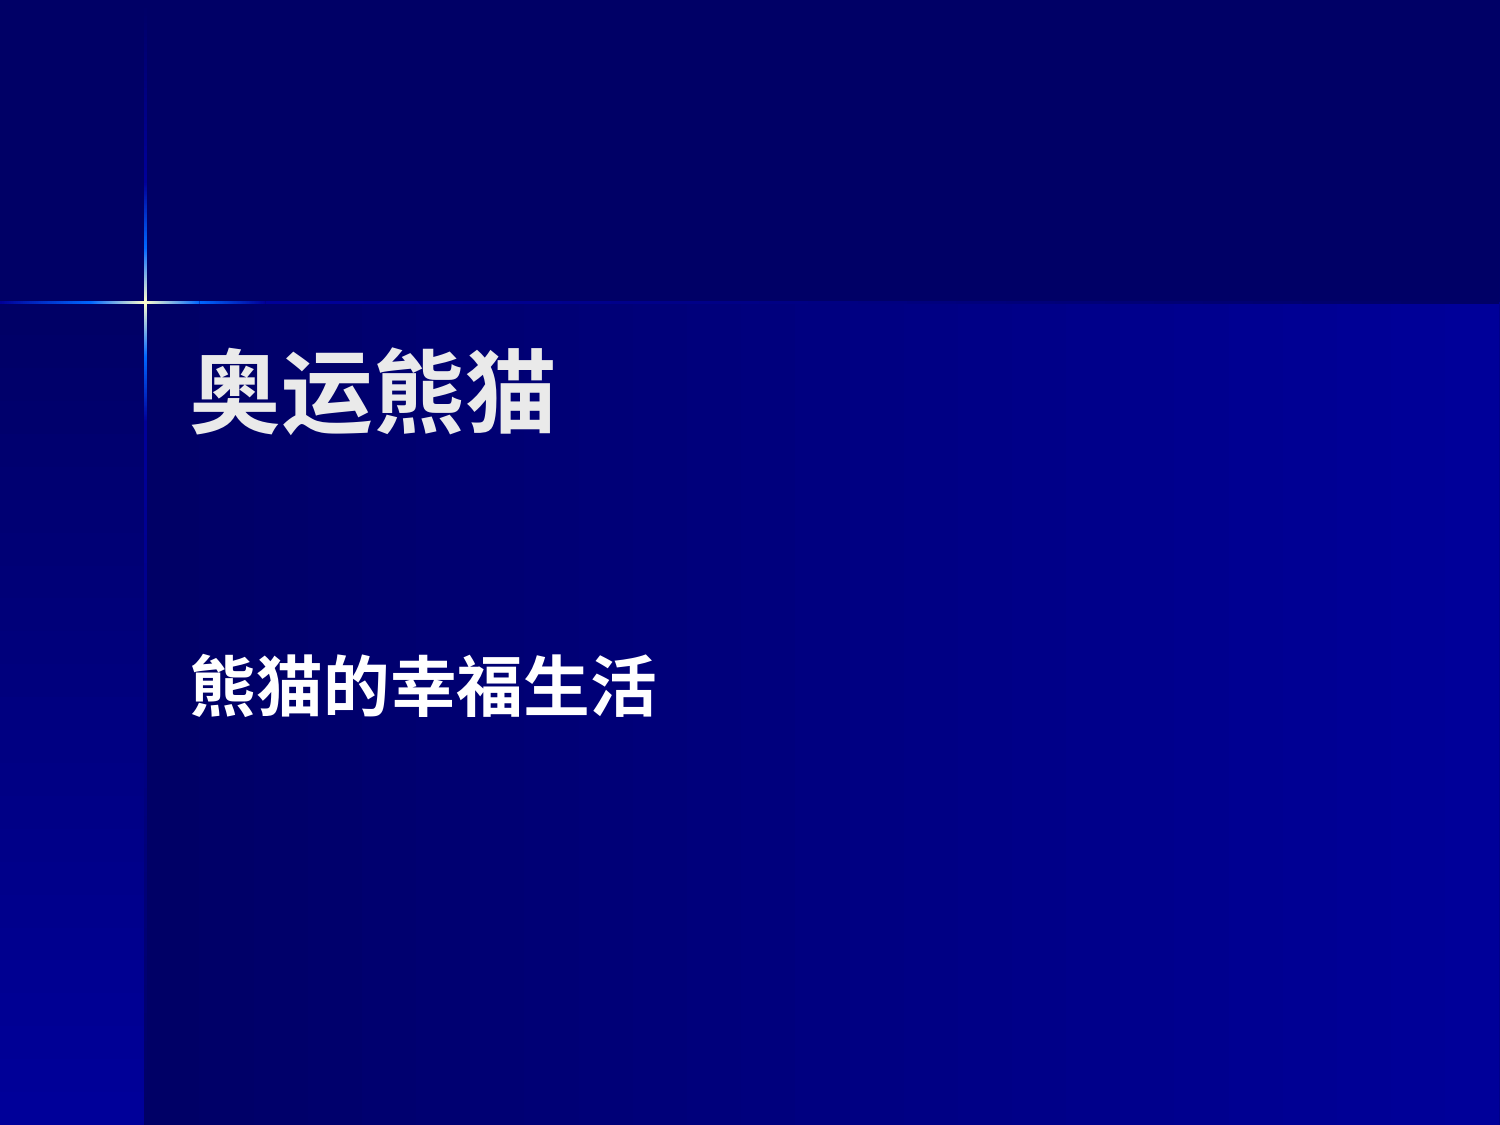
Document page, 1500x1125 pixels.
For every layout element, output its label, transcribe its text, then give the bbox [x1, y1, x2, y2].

title 奥运熊猫 [174, 327, 1338, 563]
subtitle 熊猫的幸福生活 [174, 637, 1225, 925]
